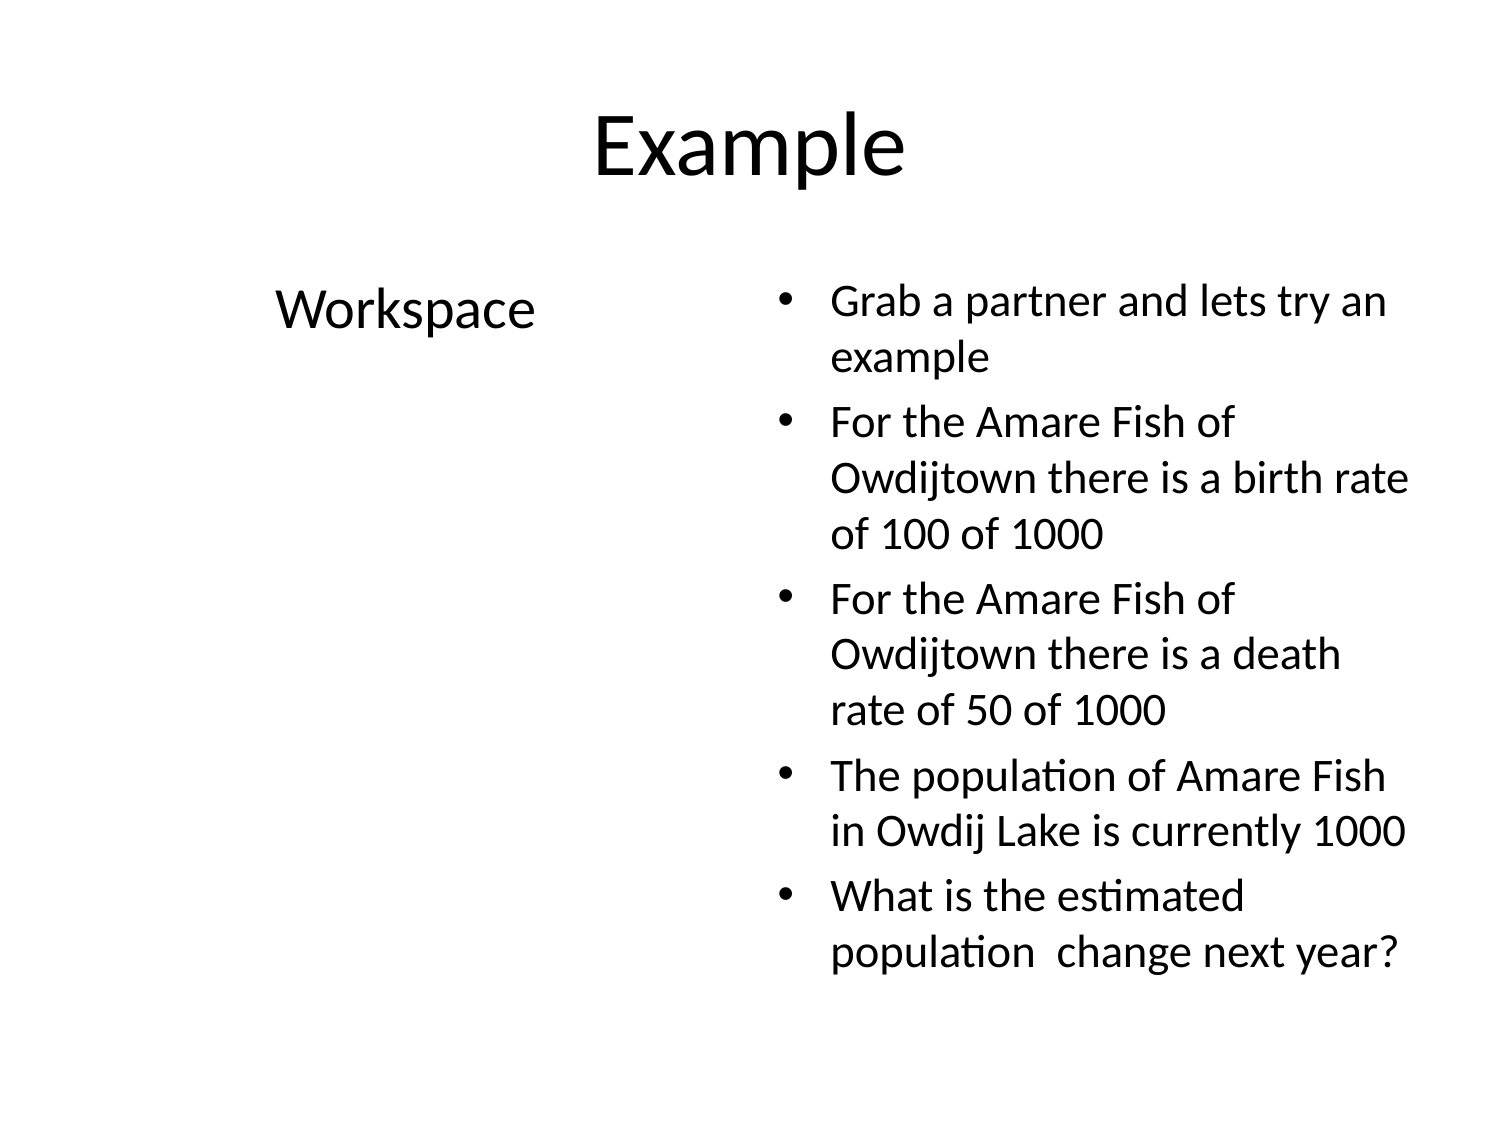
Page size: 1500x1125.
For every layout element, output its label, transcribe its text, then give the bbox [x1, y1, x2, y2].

title Example [75, 45, 1425, 233]
list Workspace [75, 262, 738, 1005]
list Grab a partner and lets try an example For the Amare Fish of Owdijtown there is a birth rate of 100 of 1000 For the Amare Fish of Owdijtown there is a death rate of 50 of 1000 The population of Amare Fish in Owdij Lake is currently 1000 What is the estimated population change next year? [762, 262, 1425, 1005]
